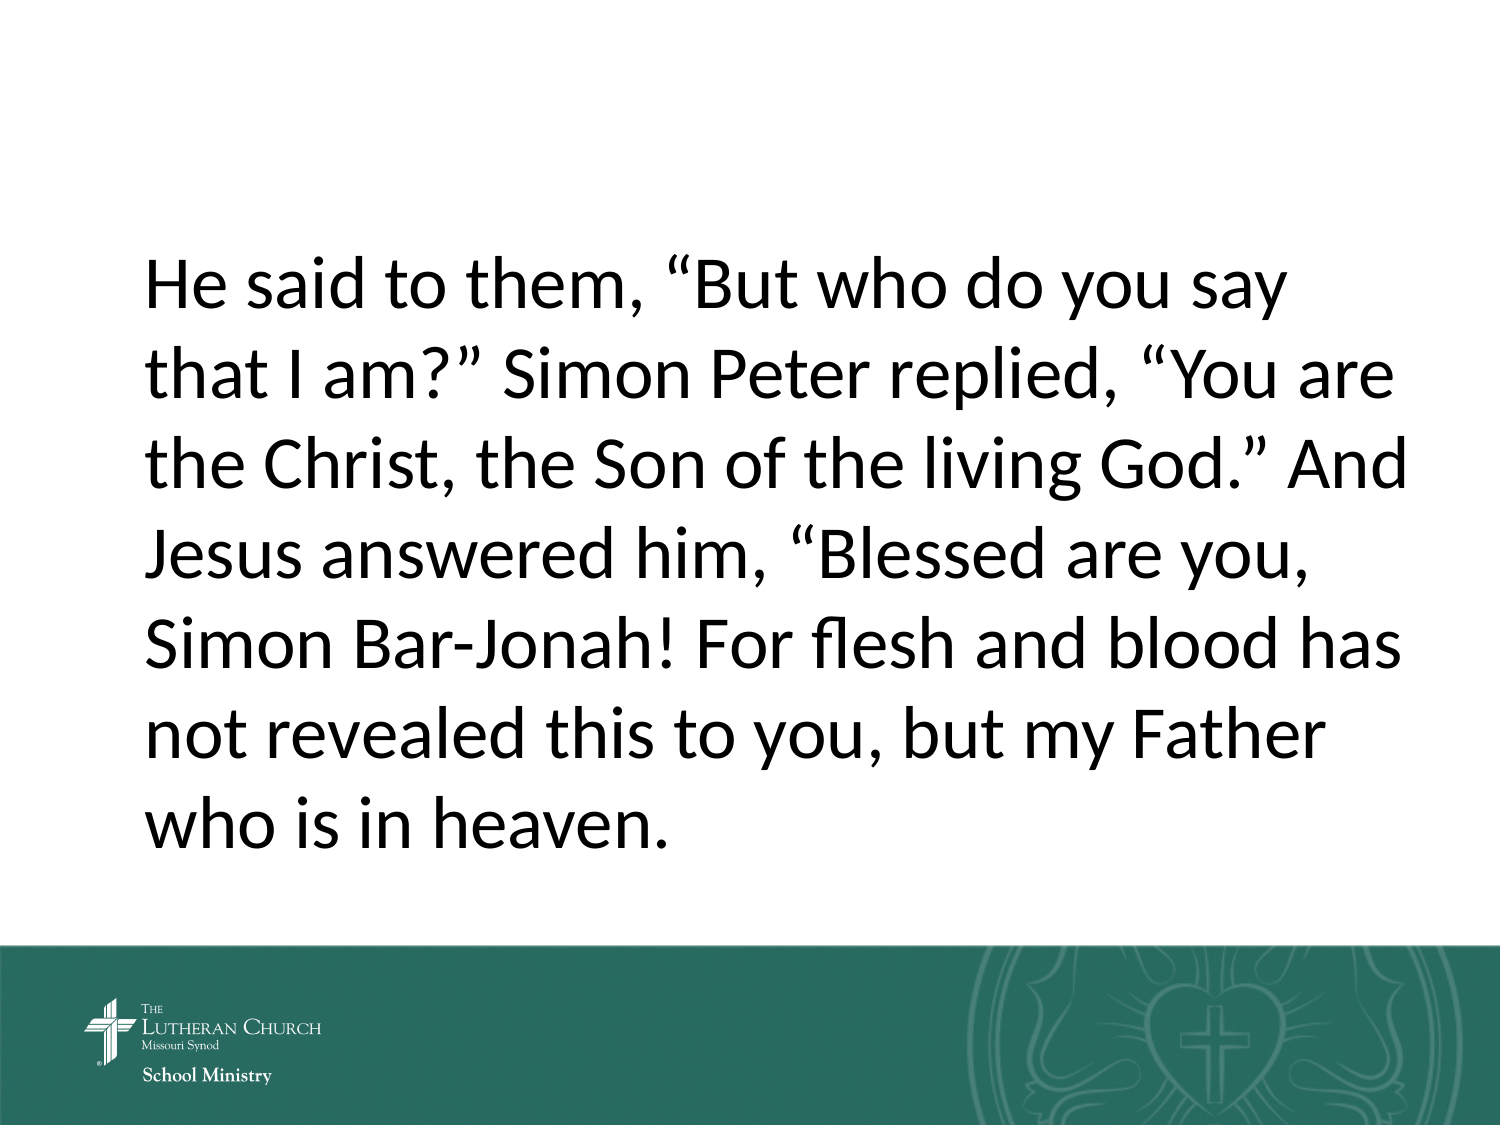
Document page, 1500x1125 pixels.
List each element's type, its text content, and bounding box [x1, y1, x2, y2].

picture [0, 0, 1500, 1125]
list He said to them, “But who do you say that I am?” Simon Peter replied, “You are the Christ, the Son of the living God.” And Jesus answered him, “Blessed are you, Simon Bar-Jonah! For flesh and blood has not revealed this to you, but my Father who is in heaven. [73, 111, 1428, 975]
